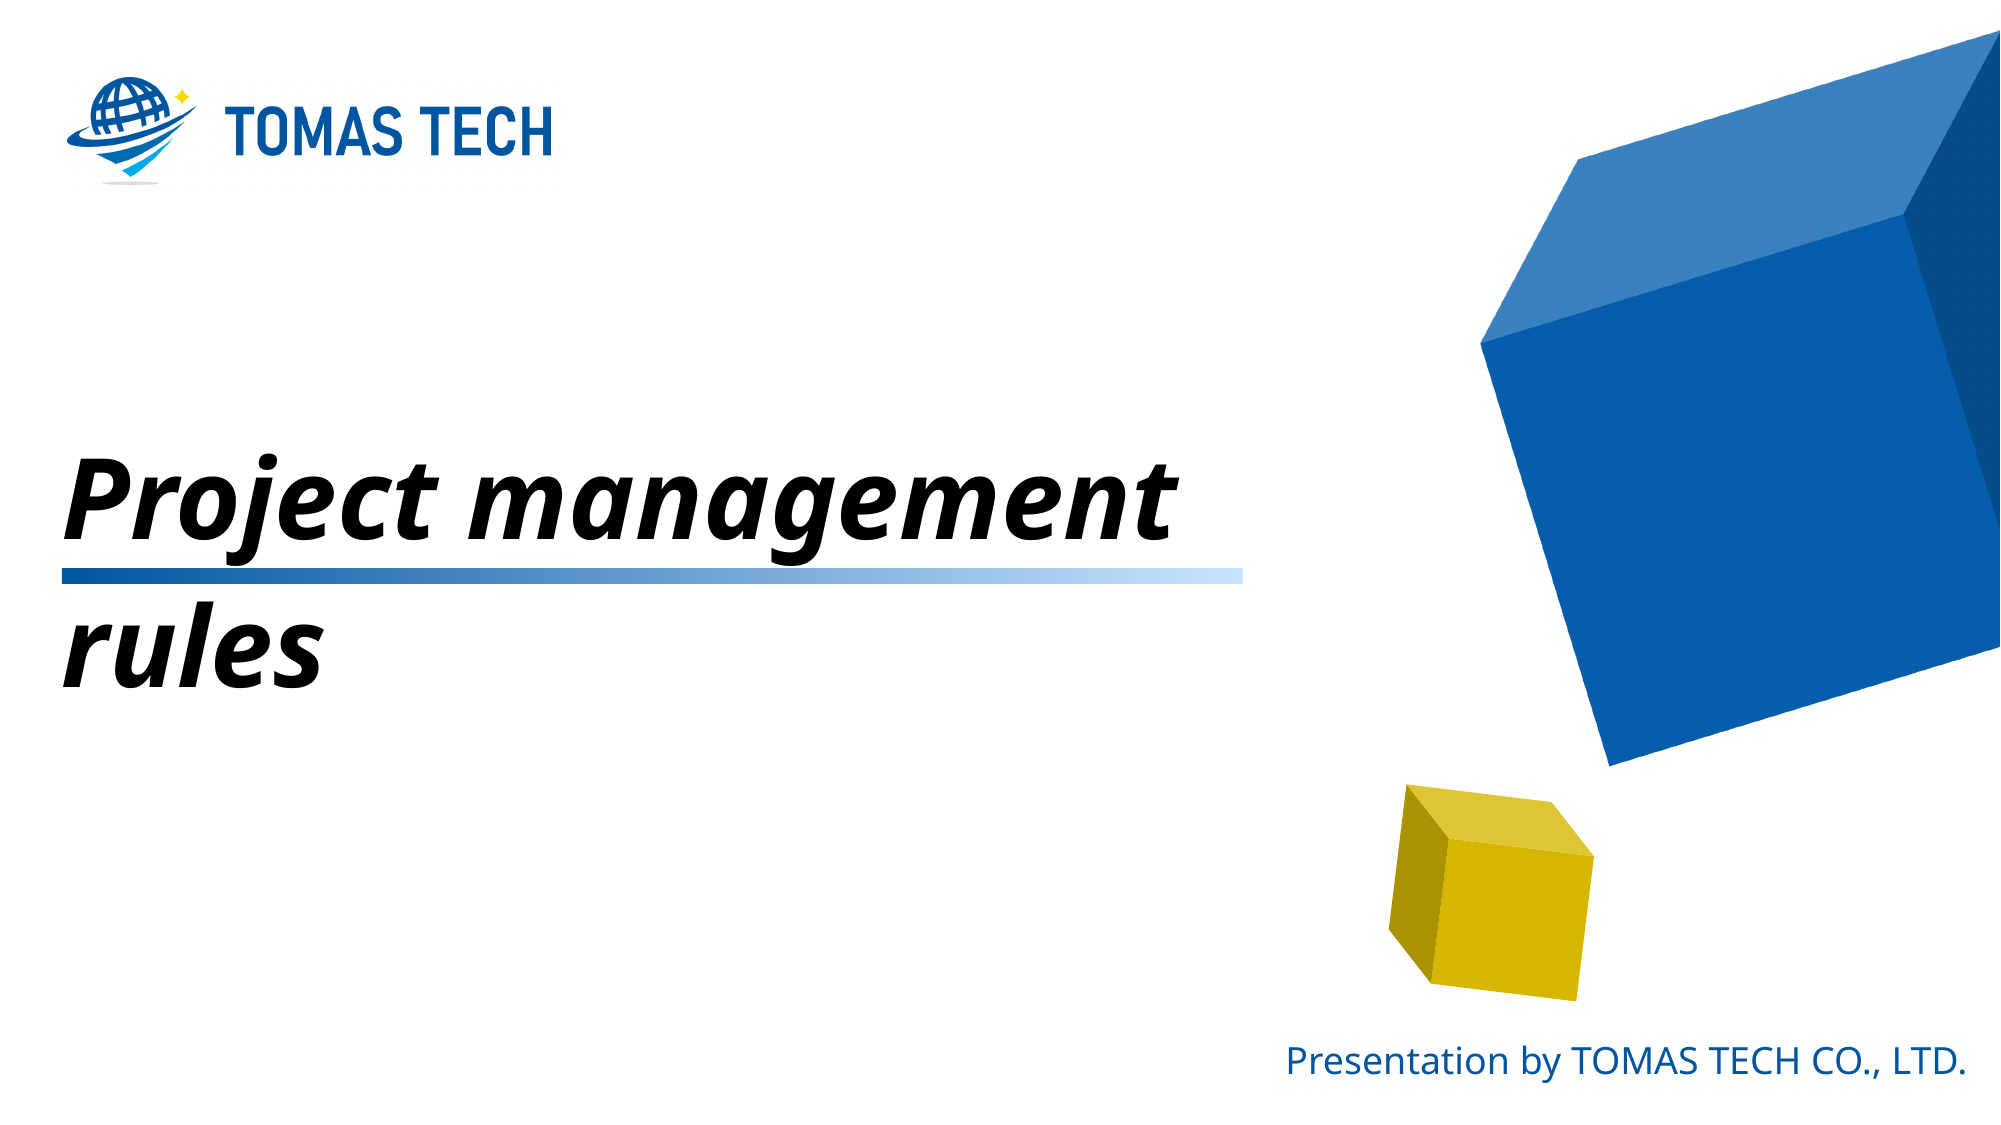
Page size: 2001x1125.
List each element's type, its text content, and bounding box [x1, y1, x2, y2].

picture [1436, 29, 2000, 767]
picture [61, 70, 555, 191]
title Project management rules [61, 405, 1243, 557]
